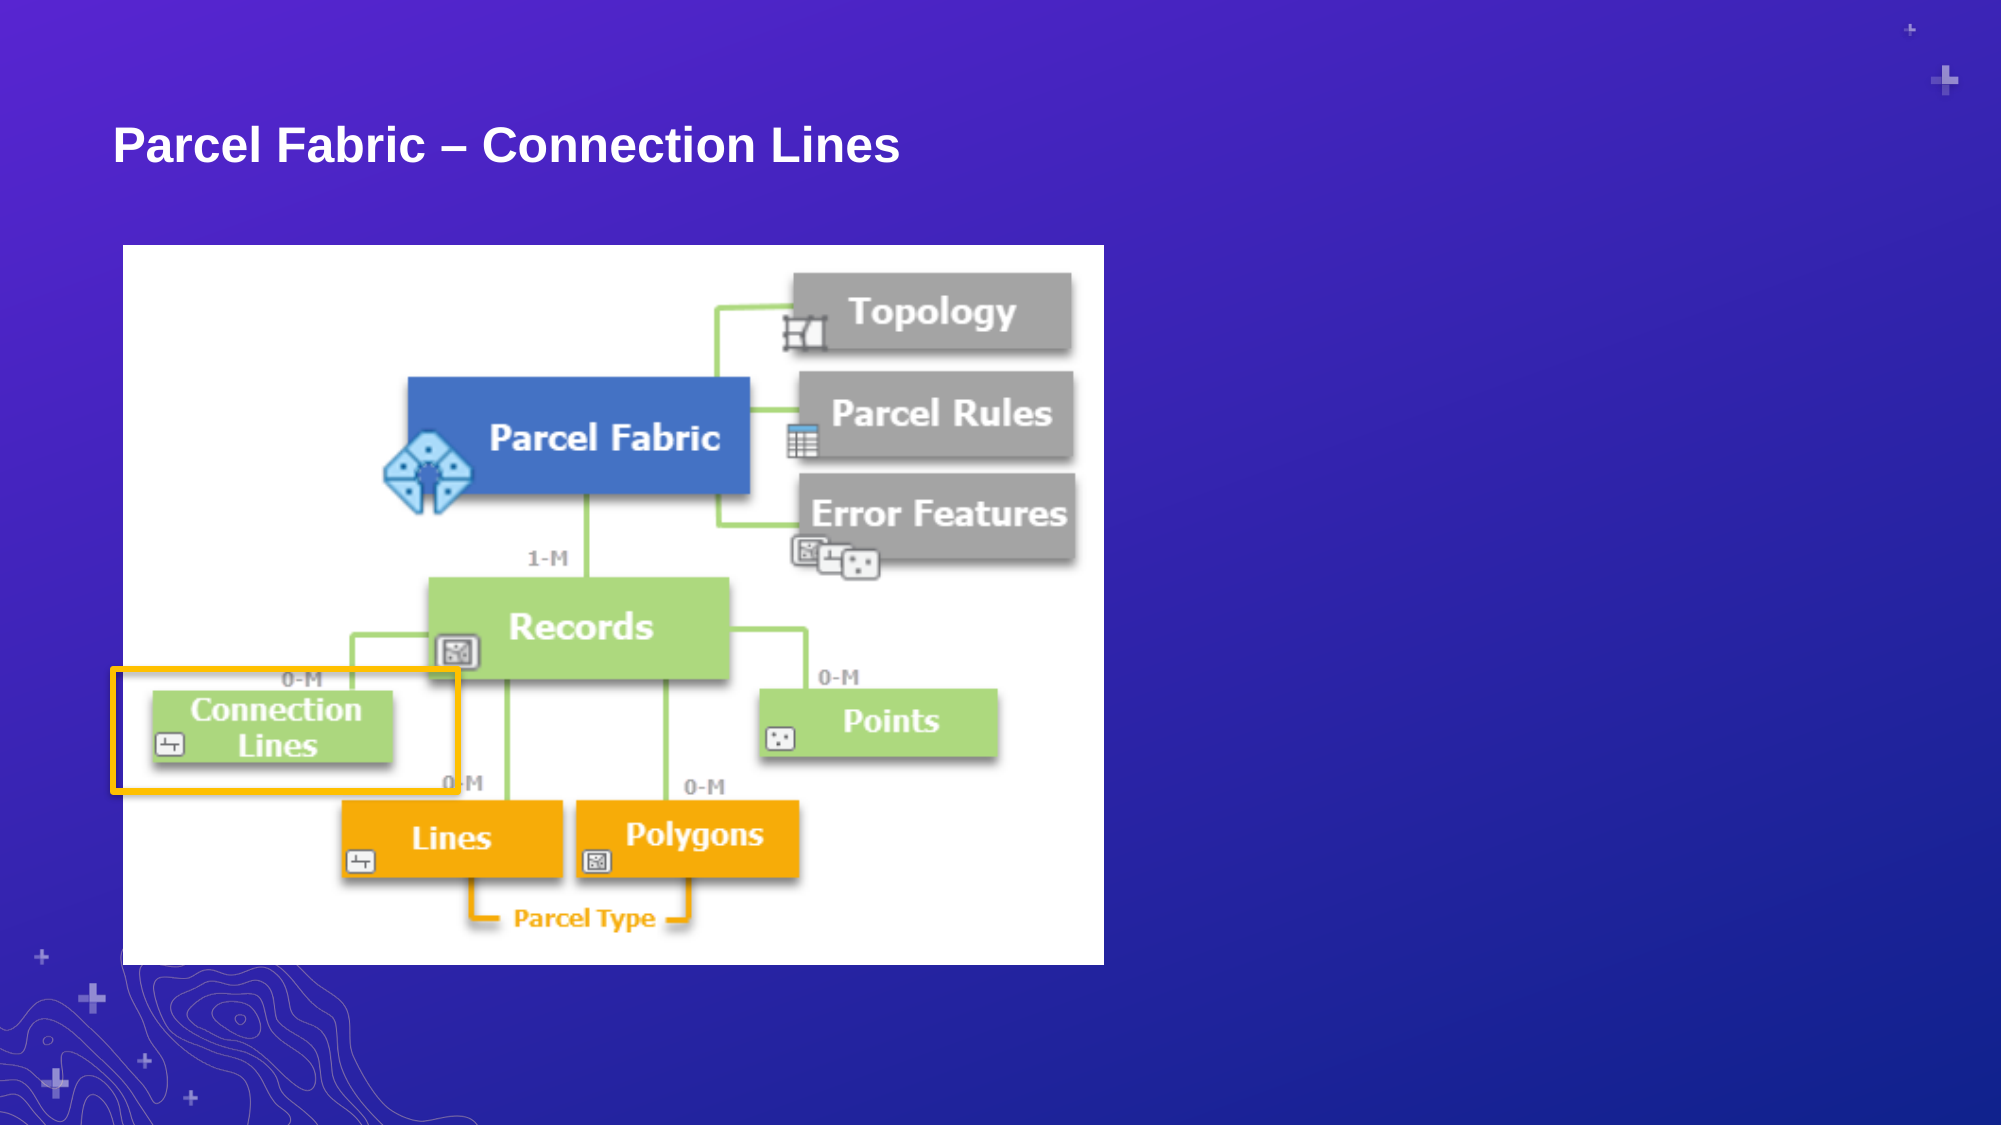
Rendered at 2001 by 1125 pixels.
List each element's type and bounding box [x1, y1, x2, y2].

text_box [0, 0, 2000, 1125]
list [123, 244, 1104, 965]
